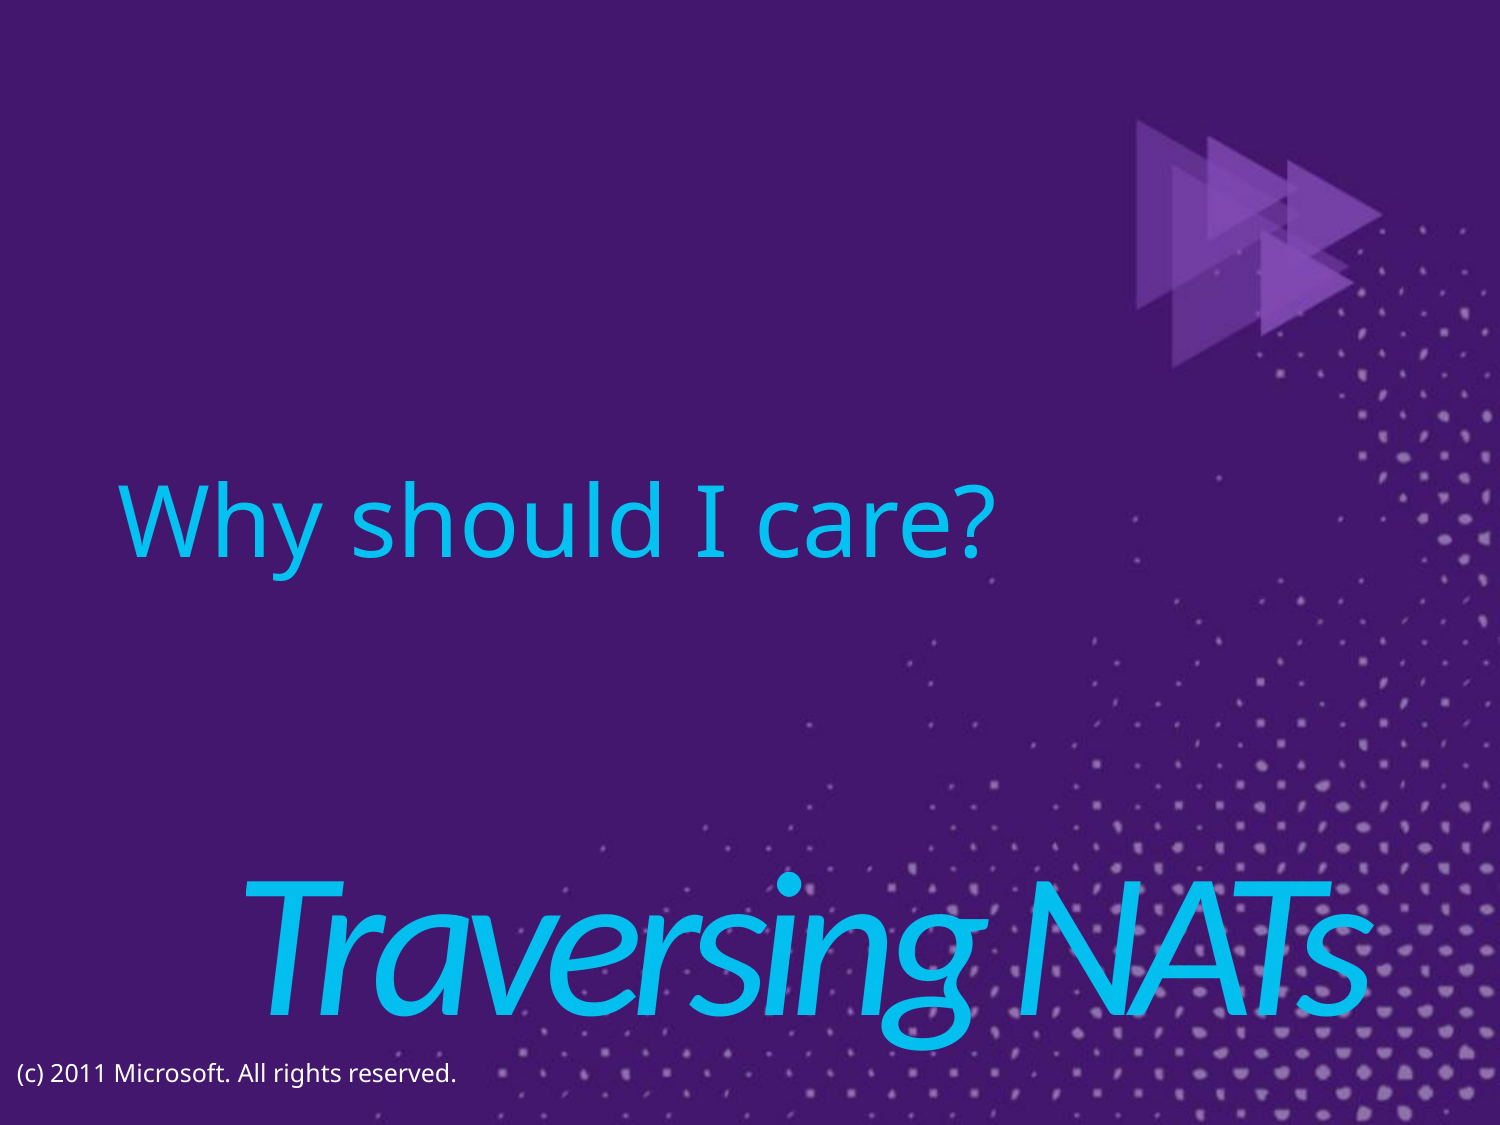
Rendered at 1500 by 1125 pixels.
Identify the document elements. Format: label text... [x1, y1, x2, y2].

list Traversing NATs [131, 800, 1392, 1027]
picture [0, 0, 1500, 1125]
title Why should I care? [102, 400, 1251, 651]
footer (c) 2011 Microsoft. All rights reserved. [0, 1042, 475, 1103]
